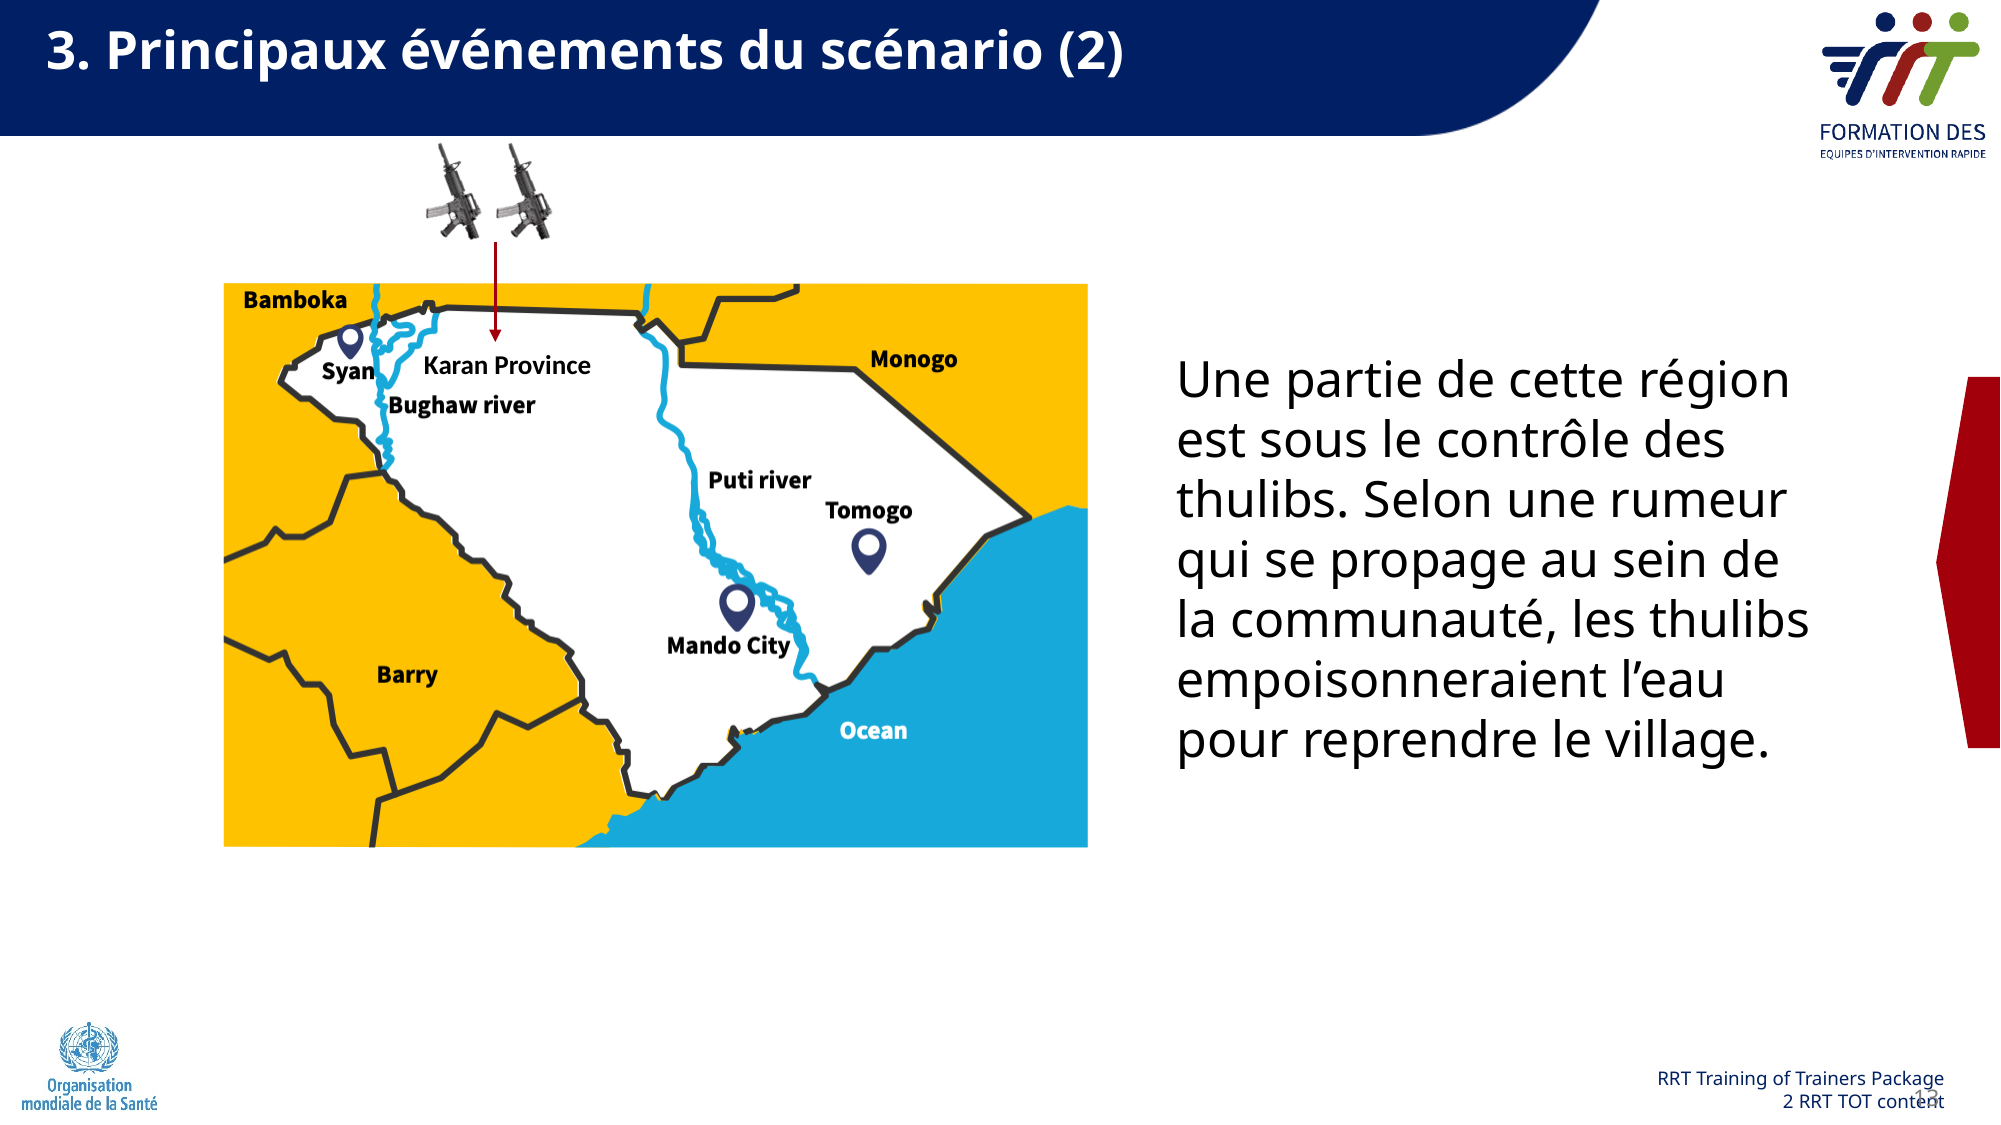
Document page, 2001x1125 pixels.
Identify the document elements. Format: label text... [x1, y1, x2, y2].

text_box 3. Principaux événements du scénario (2) [39, 0, 1359, 107]
text_box [1936, 376, 2000, 749]
picture [215, 270, 1091, 855]
picture [20, 1020, 158, 1111]
picture [0, 0, 1623, 267]
picture [1820, 11, 1986, 160]
text_box Une partie de cette région est sous le contrôle des thulibs. Selon une rumeur qui se propage au sein de la communauté, les thulibs empoisonneraient l’eau pour reprendre le village. [1168, 339, 1819, 775]
